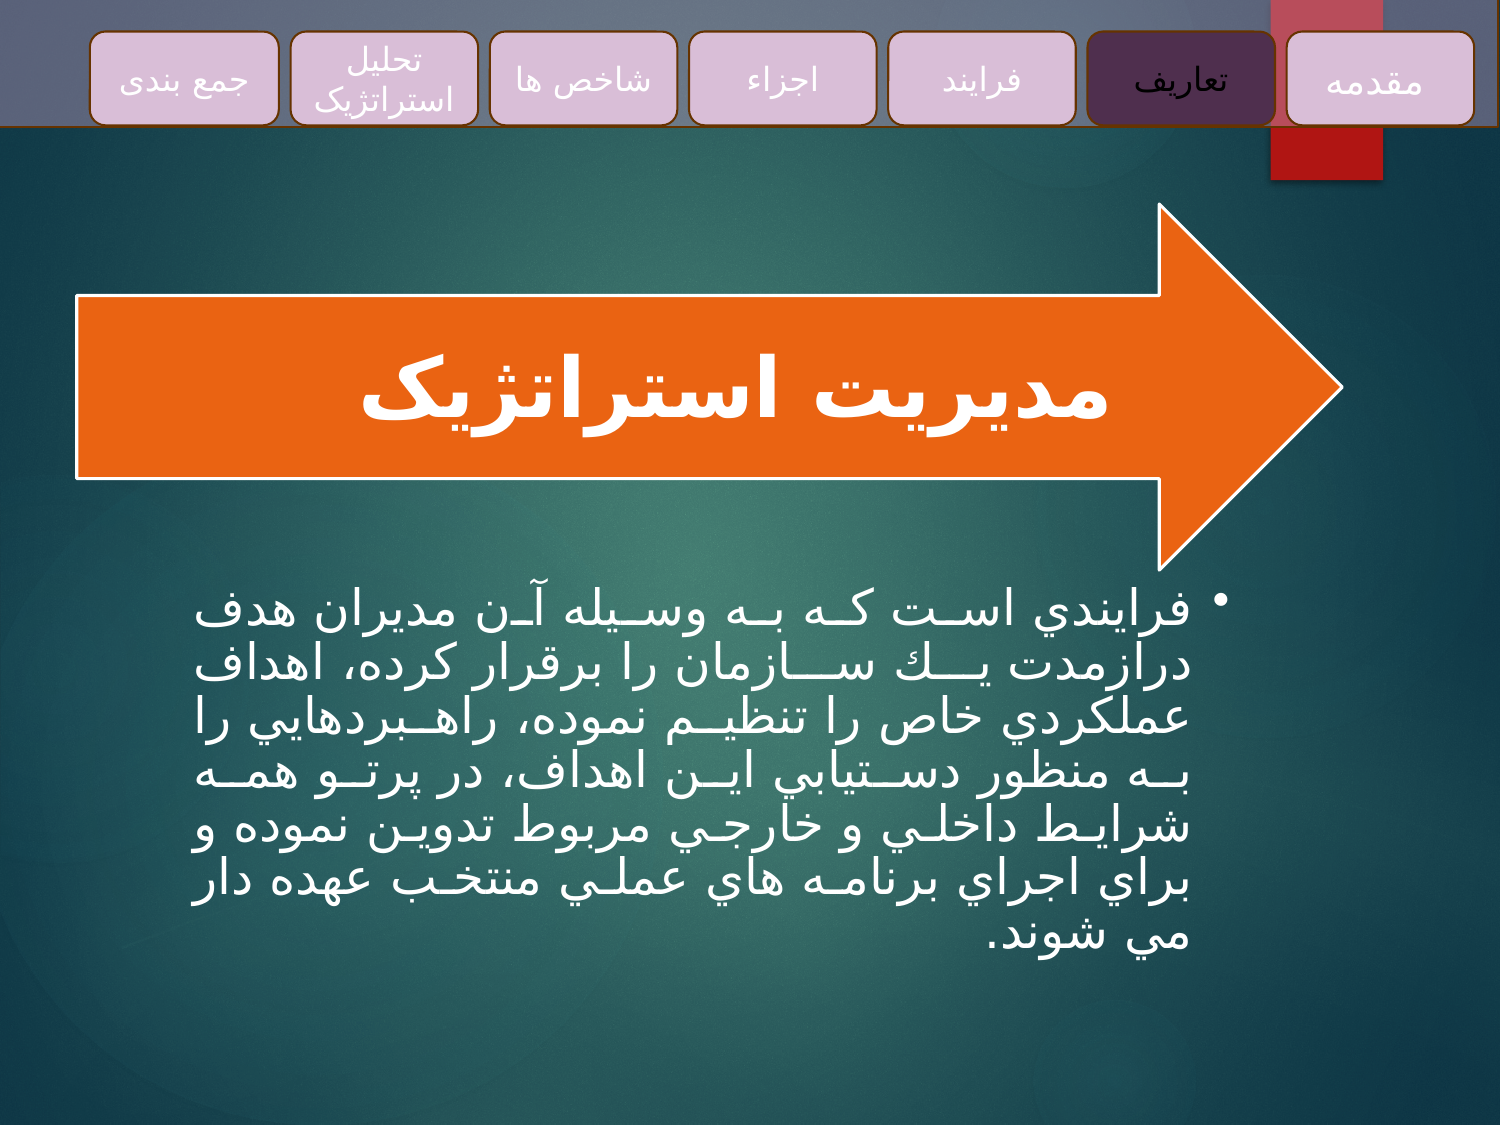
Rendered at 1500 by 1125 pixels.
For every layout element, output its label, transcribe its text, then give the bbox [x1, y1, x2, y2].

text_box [76, 195, 1343, 1006]
text_box تعاریف [1085, 29, 1277, 127]
text_box اجزاء [687, 29, 879, 127]
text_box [1286, 31, 1475, 126]
text_box شاخص ها [488, 29, 679, 127]
text_box [0, 0, 1499, 128]
text_box فرایند [886, 29, 1078, 127]
text_box جمع بندی [88, 29, 281, 127]
text_box تحلیل استراتژیک [288, 29, 480, 127]
